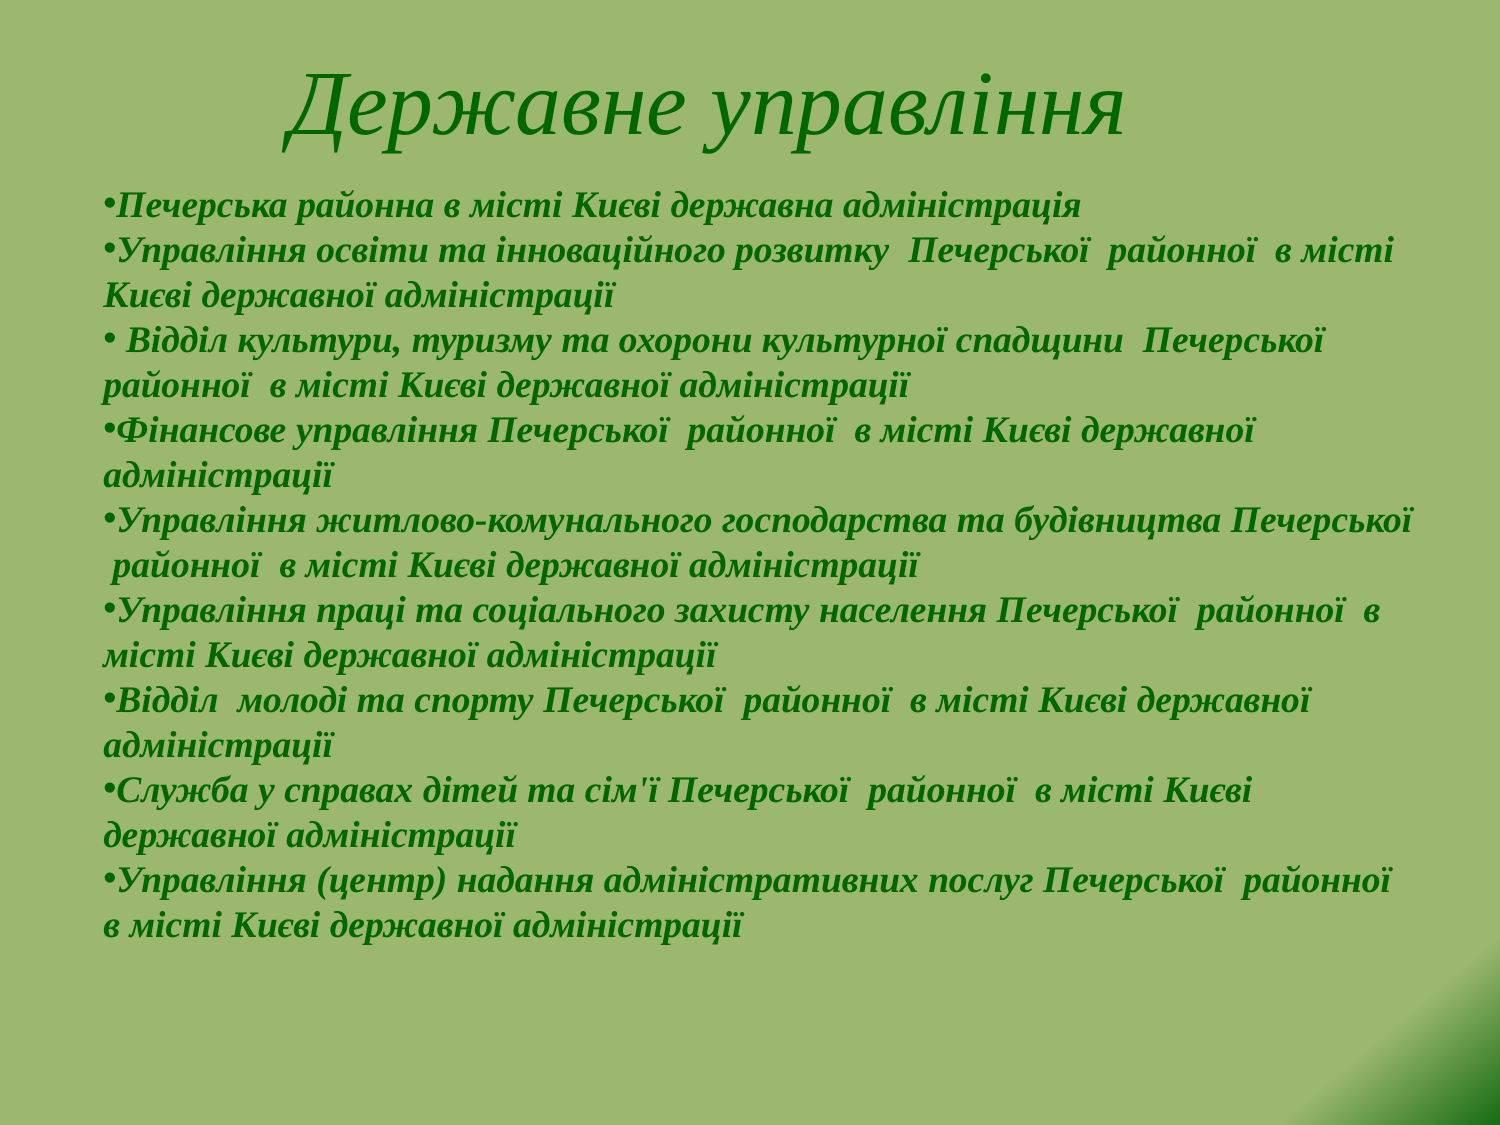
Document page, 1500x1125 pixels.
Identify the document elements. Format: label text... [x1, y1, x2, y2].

text_box Печерська районна в місті Києві державна адміністрація Управління освіти та інноваційного розвитку Печерської районної в місті Києві державної адміністрації Відділ культури, туризму та охорони культурної спадщини Печерської районної в місті Києві державної адміністрації Фінансове управління Печерської районної в місті Києві державної адміністрації Управління житлово-комунального господарства та будівництва Печерської районної в місті Києві державної адміністрації Управління праці та соціального захисту населення Печерської районної в місті Києві державної адміністрації Відділ молоді та спорту Печерської районної в місті Києві державної адміністрації Служба у справах дітей та сім'ї Печерської районної в місті Києві державної адміністрації Управління (центр) надання адміністративних послуг Печерської районної в місті Києві державної адміністрації [88, 172, 1436, 998]
text_box Державне управління [152, 35, 1266, 160]
